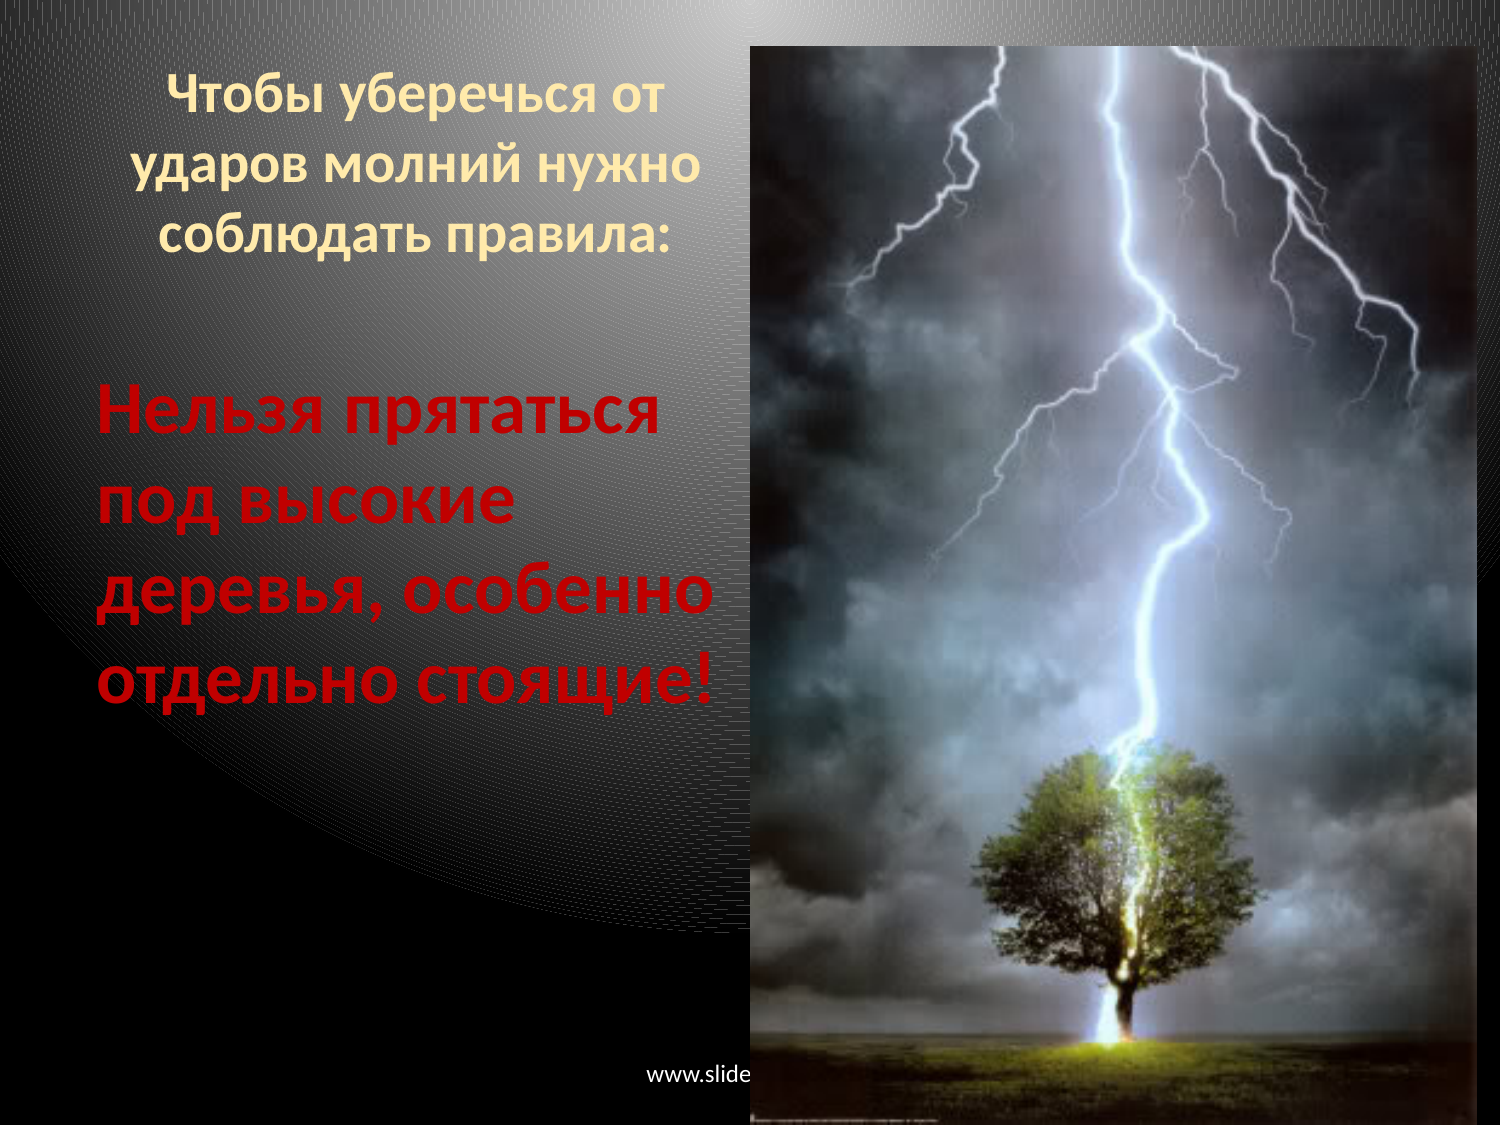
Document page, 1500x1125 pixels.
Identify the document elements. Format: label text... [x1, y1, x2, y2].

text_box Чтобы уберечься от ударов молний нужно соблюдать правила: [58, 46, 748, 272]
text_box Нельзя прятаться под высокие деревья, особенно отдельно стоящие! [81, 351, 739, 807]
footer www.sliderpoint.org [512, 1042, 744, 1103]
picture [749, 46, 1477, 1125]
